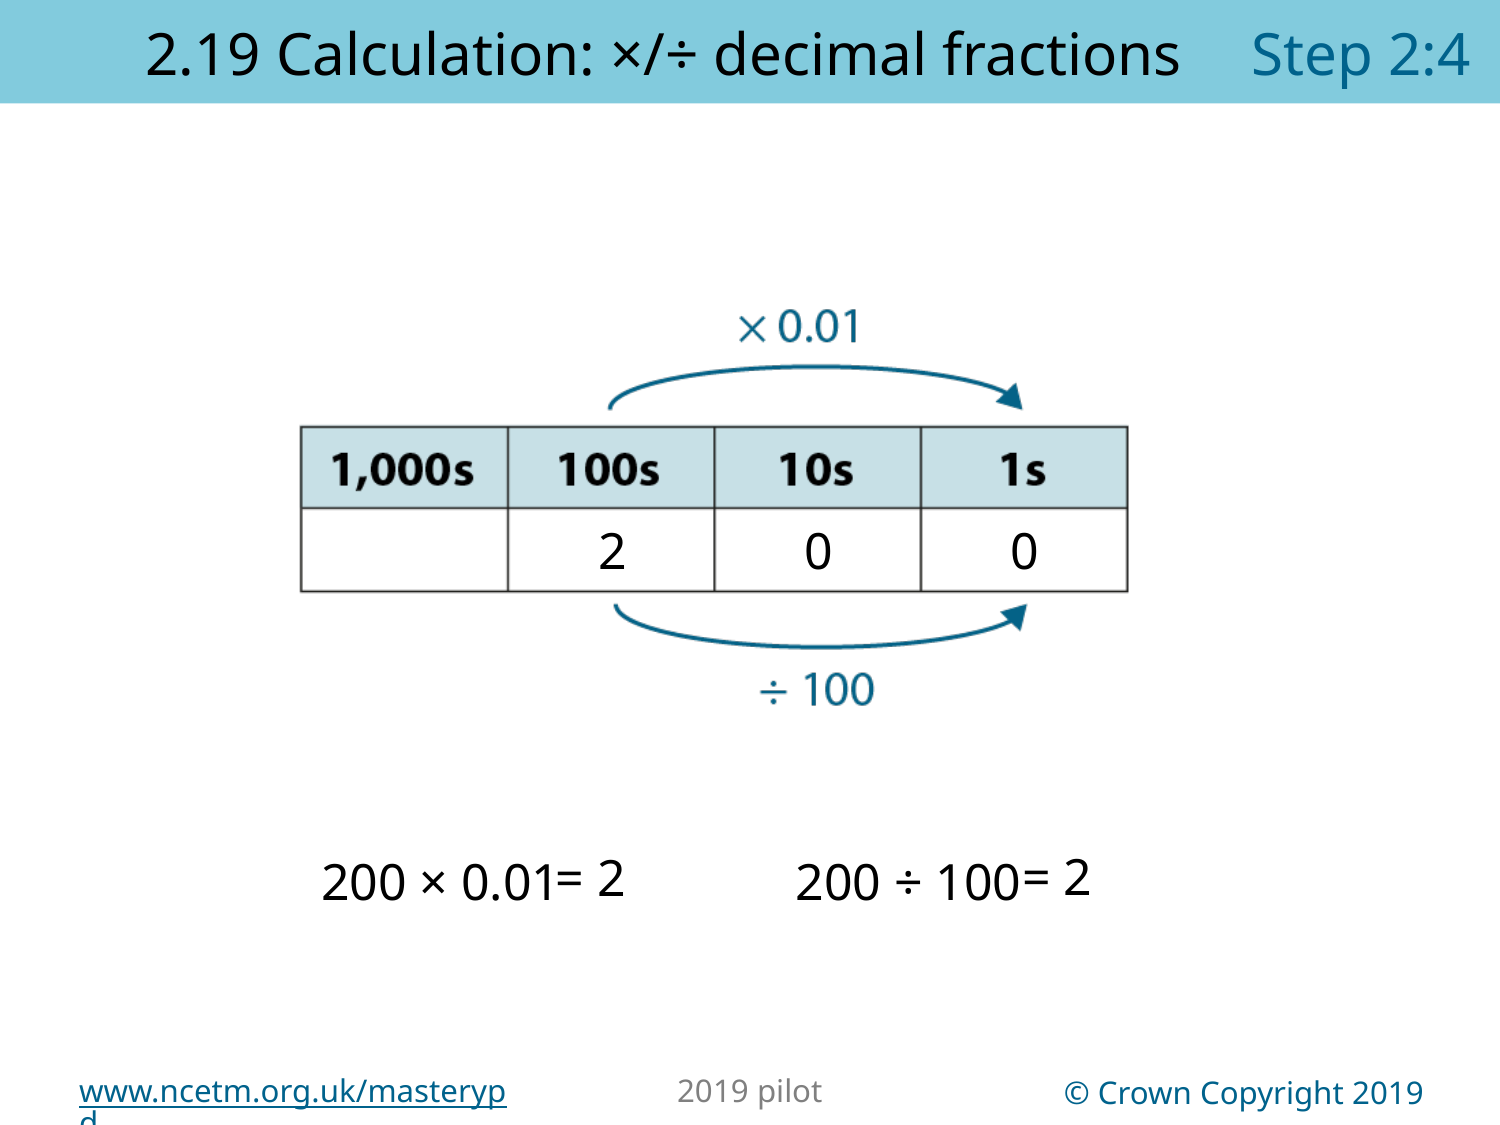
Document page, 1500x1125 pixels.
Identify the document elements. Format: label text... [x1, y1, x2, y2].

text_box = 2 [540, 839, 641, 914]
text_box 200 ÷ 100 [781, 842, 1037, 918]
list 2.19 Calculation: ×/÷ decimal fractions Step 2:4 [0, 0, 1500, 104]
picture [284, 300, 1130, 719]
text_box 200 × 0.01 [306, 842, 588, 918]
text_box = 2 [1007, 838, 1107, 913]
